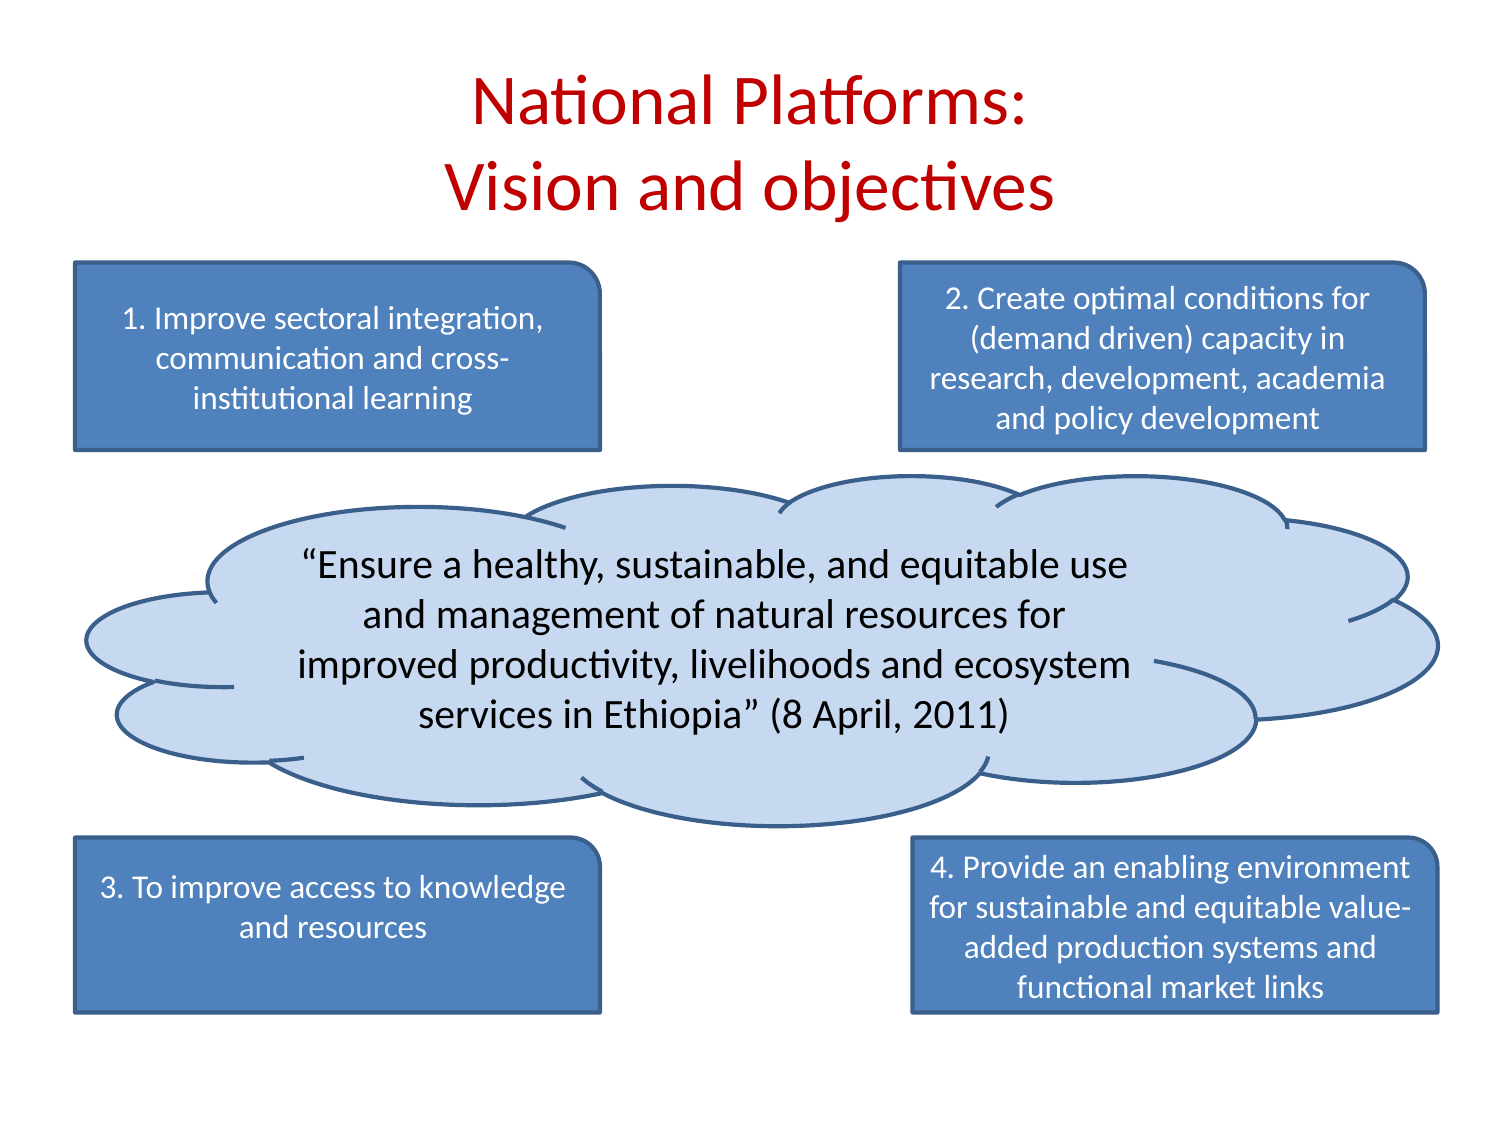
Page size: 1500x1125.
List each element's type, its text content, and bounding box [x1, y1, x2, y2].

text_box 3. To improve access to knowledge and resources [72, 835, 603, 1015]
text_box 4. Provide an enabling environment for sustainable and equitable value-added production systems and functional market links [910, 835, 1440, 1015]
text_box 2. Create optimal conditions for (demand driven) capacity in research, development, academia and policy development [897, 260, 1428, 453]
text_box “Ensure a healthy, sustainable, and equitable use and management of natural resources for improved productivity, livelihoods and ecosystem services in Ethiopia” (8 April, 2011) [84, 474, 1441, 829]
text_box 1. Improve sectoral integration, communication and cross-institutional learning [72, 260, 603, 453]
title National Platforms: Vision and objectives [75, 45, 1425, 233]
